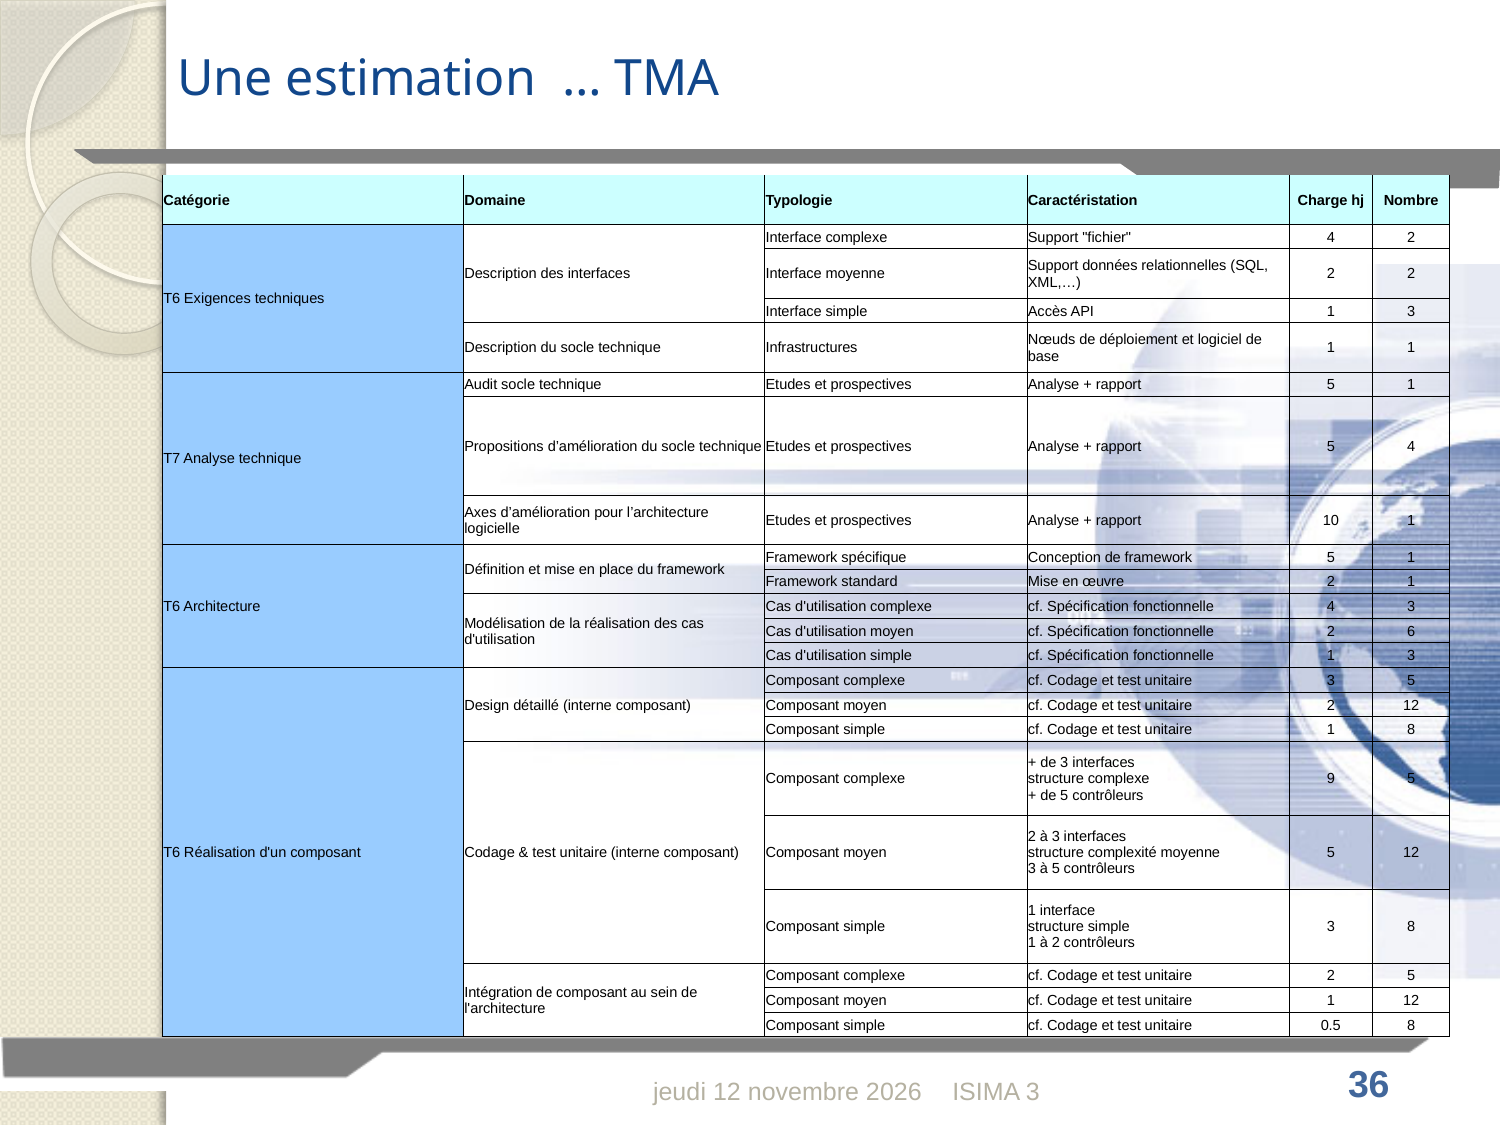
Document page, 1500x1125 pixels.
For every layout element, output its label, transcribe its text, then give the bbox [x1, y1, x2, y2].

table_cell Nœuds de déploiement et logiciel de base [1028, 323, 1289, 372]
table_cell 1 [1373, 323, 1449, 372]
table_cell 8 [1373, 1013, 1449, 1036]
table_header Typologie [765, 175, 1027, 224]
table_cell 2 [1373, 225, 1449, 248]
table_header Charge hj [1290, 175, 1372, 224]
table_cell Description du socle technique [464, 323, 764, 372]
table_cell Modélisation de la réalisation des cas d'utilisation [464, 594, 764, 667]
table_cell 12 [1373, 988, 1449, 1012]
table_cell Composant simple [765, 890, 1027, 963]
table_cell Composant moyen [765, 988, 1027, 1012]
table_cell Analyse + rapport [1028, 373, 1289, 396]
table_cell 8 [1373, 890, 1449, 963]
table_cell T6 Exigences techniques [163, 225, 463, 372]
table_cell Conception de framework [1028, 545, 1289, 569]
table_cell T7 Analyse technique [163, 373, 463, 544]
table_cell 3 [1373, 643, 1449, 667]
table_cell 5 [1290, 545, 1372, 569]
table_cell Propositions d’amélioration du socle technique [464, 397, 764, 495]
table_cell 1 [1373, 545, 1449, 569]
table_cell Etudes et prospectives [765, 373, 1027, 396]
table_cell Composant moyen [765, 816, 1027, 889]
table_cell 8 [1373, 717, 1449, 741]
table_cell Analyse + rapport [1028, 496, 1289, 544]
table_cell Audit socle technique [464, 373, 764, 396]
picture [1413, 1037, 1433, 1091]
table_cell 2 [1290, 249, 1372, 298]
table_cell Composant moyen [765, 693, 1027, 716]
slide_number mercredi 16 février 2011 [587, 1037, 937, 1113]
table_cell 10 [1290, 496, 1372, 544]
table_cell 3 [1373, 299, 1449, 322]
table_cell 3 [1290, 890, 1372, 963]
table_cell Codage & test unitaire (interne composant) [464, 742, 764, 963]
table_cell cf. Codage et test unitaire [1028, 964, 1289, 987]
picture [0, 1037, 587, 1091]
table_cell 5 [1290, 816, 1372, 889]
table_cell Définition et mise en place du framework [464, 545, 764, 593]
table_cell Composant complexe [765, 964, 1027, 987]
table_cell Interface complexe [765, 225, 1027, 248]
table_cell Framework standard [765, 570, 1027, 593]
table_cell T6 Réalisation d'un composant [163, 668, 463, 1036]
title Une estimation … TMA [162, 37, 1500, 113]
table_header Nombre [1373, 175, 1449, 224]
table_cell 1 [1290, 717, 1372, 741]
table_cell Composant complexe [765, 742, 1027, 815]
table_cell 4 [1290, 225, 1372, 248]
table_cell 2 [1290, 619, 1372, 642]
table_cell 12 [1373, 693, 1449, 716]
table_cell 2 [1290, 964, 1372, 987]
table_cell cf. Spécification fonctionnelle [1028, 619, 1289, 642]
table_cell Support "fichier" [1028, 225, 1289, 248]
table_cell Design détaillé (interne composant) [464, 668, 764, 741]
table_cell 3 [1290, 668, 1372, 692]
table_cell 4 [1290, 594, 1372, 618]
table_cell 0.5 [1290, 1013, 1372, 1036]
table_cell cf. Spécification fonctionnelle [1028, 594, 1289, 618]
table_cell 1 [1373, 570, 1449, 593]
footer ISIMA 3 [937, 1037, 1413, 1113]
table_cell Etudes et prospectives [765, 397, 1027, 495]
table_cell 1 [1373, 496, 1449, 544]
table_cell Cas d'utilisation moyen [765, 619, 1027, 642]
table_cell 3 [1373, 594, 1449, 618]
table_cell 5 [1373, 668, 1449, 692]
table_cell 5 [1373, 964, 1449, 987]
table_cell 9 [1290, 742, 1372, 815]
table_cell + de 3 interfaces structure complexe + de 5 contrôleurs [1028, 742, 1289, 815]
table_cell cf. Codage et test unitaire [1028, 693, 1289, 716]
table_cell 1 [1373, 373, 1449, 396]
table_cell 5 [1290, 397, 1372, 495]
table_cell Description des interfaces [464, 225, 764, 322]
table_cell Infrastructures [765, 323, 1027, 372]
table_cell Cas d'utilisation complexe [765, 594, 1027, 618]
table_cell 6 [1373, 619, 1449, 642]
table_cell 4 [1373, 397, 1449, 495]
table_cell Intégration de composant au sein de l'architecture [464, 964, 764, 1036]
table_cell 2 [1290, 570, 1372, 593]
table_cell 2 [1290, 693, 1372, 716]
table_cell 12 [1373, 816, 1449, 889]
table_cell cf. Spécification fonctionnelle [1028, 643, 1289, 667]
picture [1450, 264, 1500, 1025]
table_cell 1 [1290, 323, 1372, 372]
table_cell cf. Codage et test unitaire [1028, 717, 1289, 741]
table_cell T6 Architecture [163, 545, 463, 667]
table_cell 2 [1373, 249, 1449, 298]
table_header Domaine [464, 175, 764, 224]
table_cell Composant simple [765, 717, 1027, 741]
table_cell 1 [1290, 988, 1372, 1012]
table_cell 1 interface structure simple 1 à 2 contrôleurs [1028, 890, 1289, 963]
table_header Catégorie [163, 175, 463, 224]
table_cell Analyse + rapport [1028, 397, 1289, 495]
table_cell Composant complexe [765, 668, 1027, 692]
table_cell 1 [1290, 643, 1372, 667]
table_cell Support données relationnelles (SQL, XML,…) [1028, 249, 1289, 298]
table_cell 5 [1290, 373, 1372, 396]
table_cell Composant simple [765, 1013, 1027, 1036]
table_cell Interface simple [765, 299, 1027, 322]
table_cell cf. Codage et test unitaire [1028, 988, 1289, 1012]
table_cell cf. Codage et test unitaire [1028, 668, 1289, 692]
table_cell Axes d’amélioration pour l’architecture logicielle [464, 496, 764, 544]
table_cell Accès API [1028, 299, 1289, 322]
table_header Caractéristation [1028, 175, 1289, 224]
table_cell Interface moyenne [765, 249, 1027, 298]
table_cell 1 [1290, 299, 1372, 322]
table_cell Cas d'utilisation simple [765, 643, 1027, 667]
table_cell 2 à 3 interfaces structure complexité moyenne 3 à 5 contrôleurs [1028, 816, 1289, 889]
table_cell Mise en œuvre [1028, 570, 1289, 593]
table_cell Etudes et prospectives [765, 496, 1027, 544]
table_cell 5 [1373, 742, 1449, 815]
table_cell Framework spécifique [765, 545, 1027, 569]
table_cell cf. Codage et test unitaire [1028, 1013, 1289, 1036]
